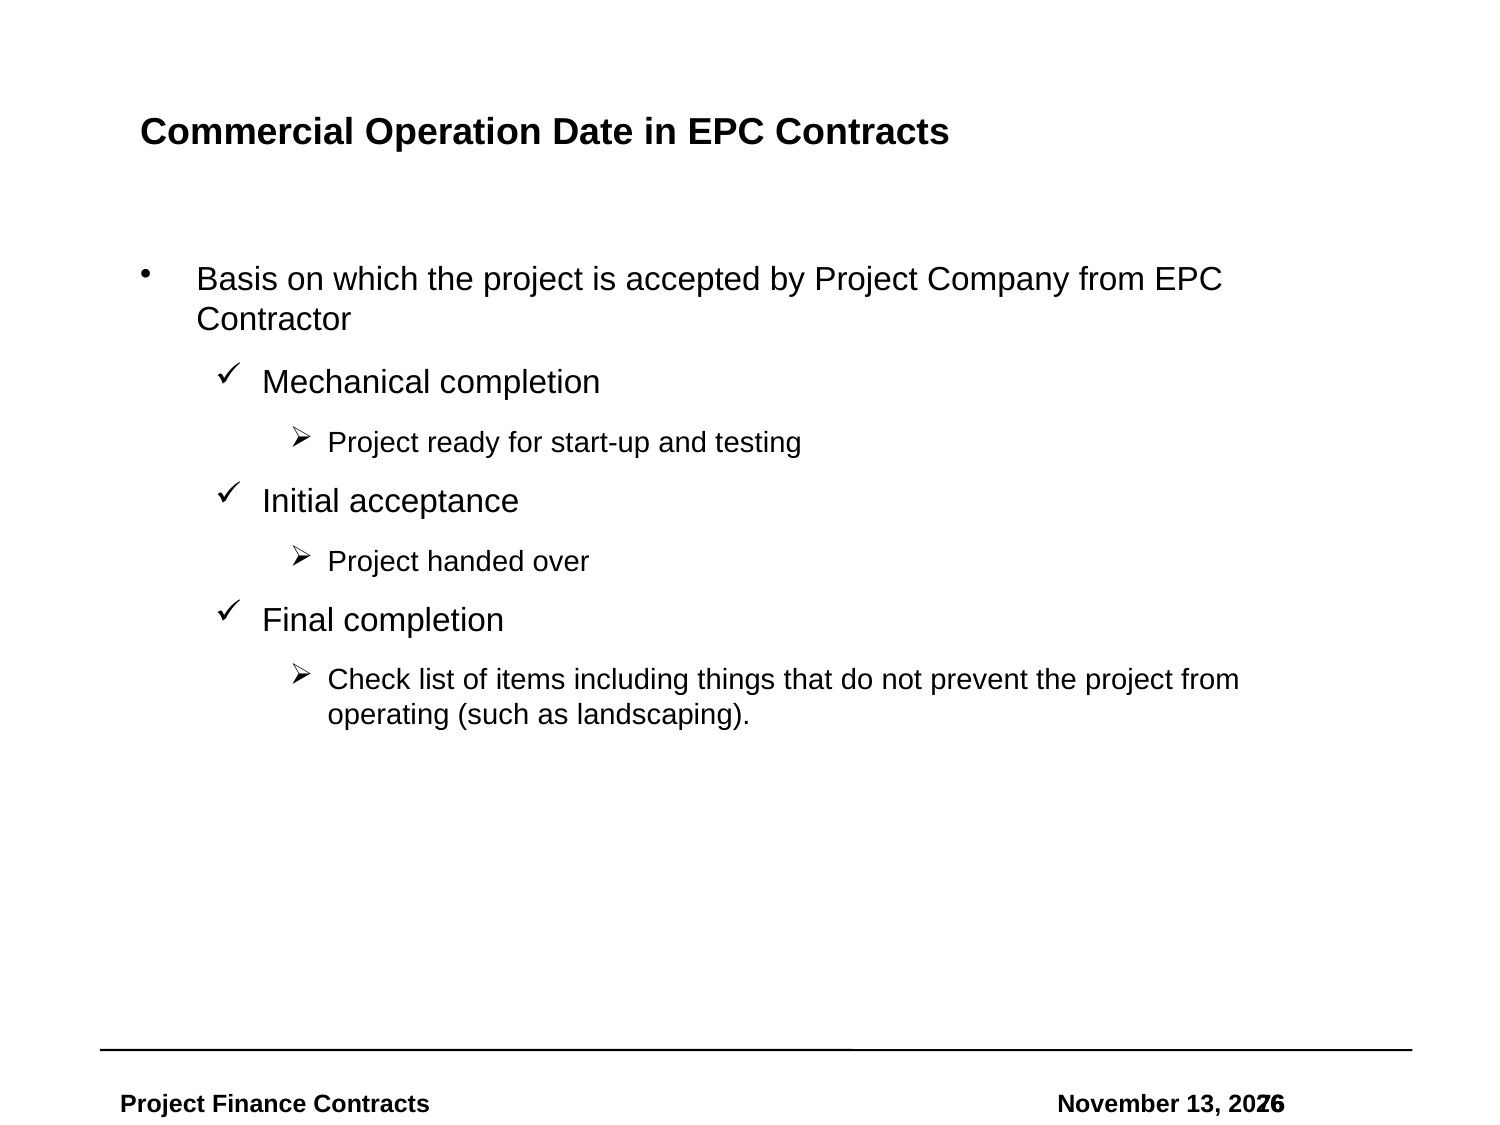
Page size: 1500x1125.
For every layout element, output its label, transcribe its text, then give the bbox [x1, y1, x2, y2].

title Commercial Operation Date in EPC Contracts [124, 99, 1288, 226]
list Basis on which the project is accepted by Project Company from EPC Contractor Mechanical completion Project ready for start-up and testing Initial acceptance Project handed over Final completion Check list of items including things that do not prevent the project from operating (such as landscaping). [124, 249, 1376, 1001]
